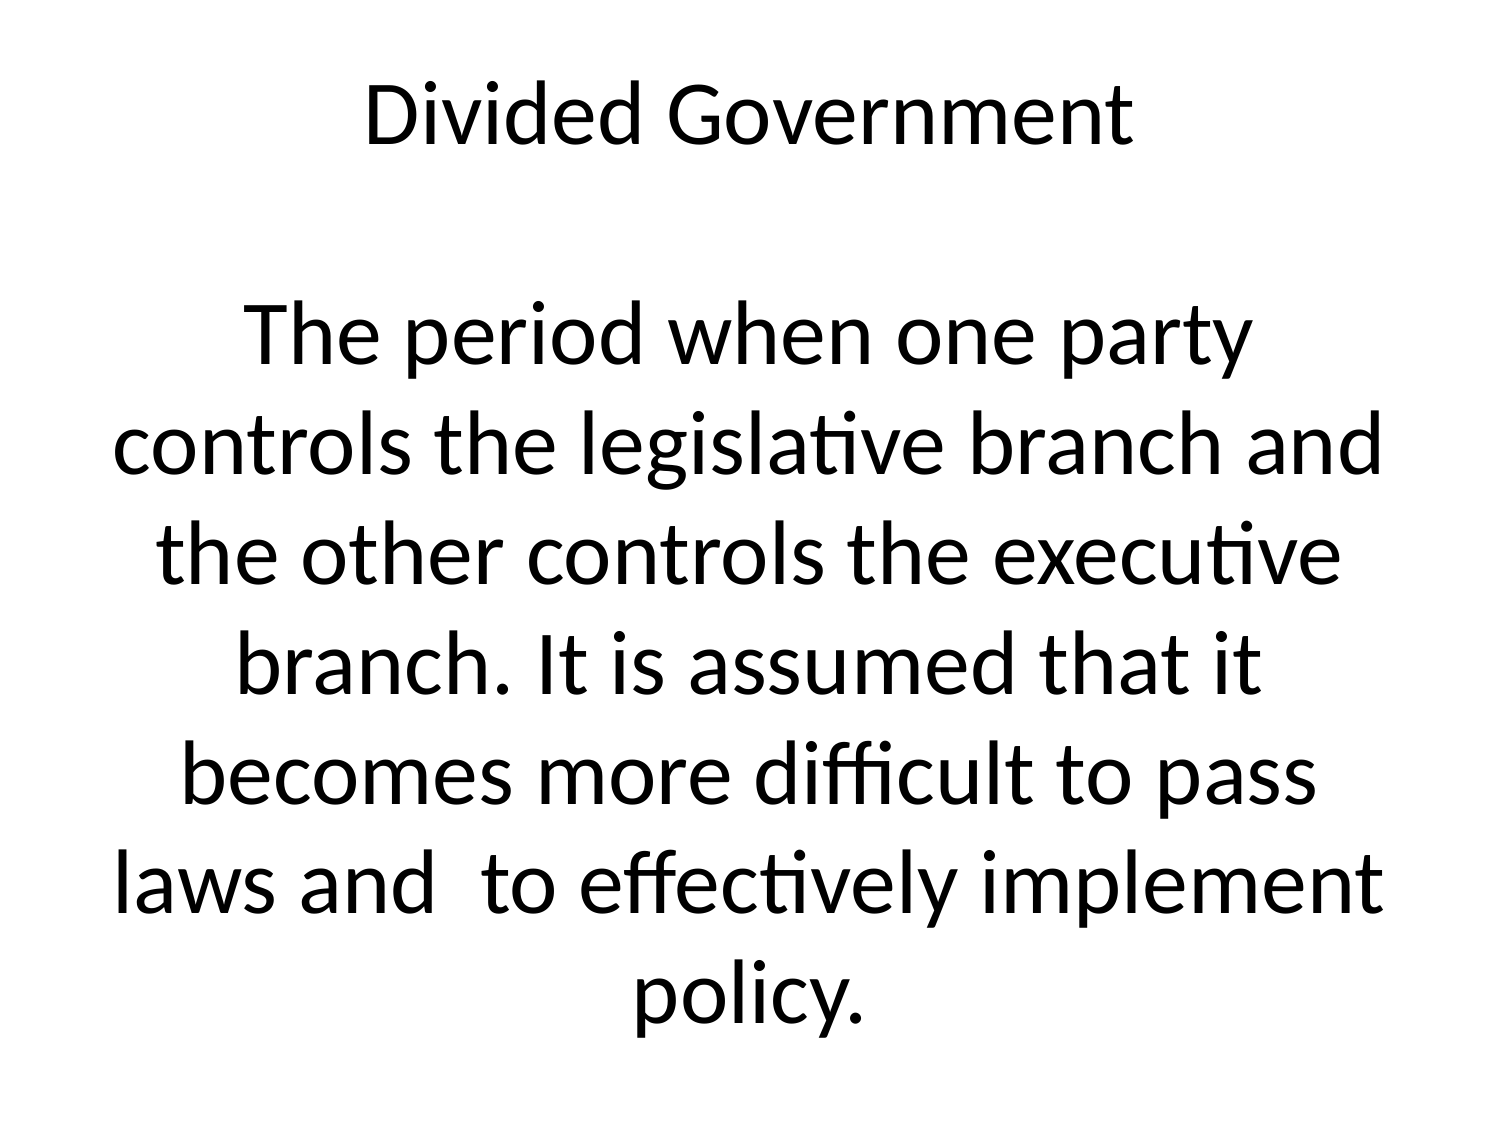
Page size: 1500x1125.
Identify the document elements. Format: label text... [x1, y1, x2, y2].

title Divided Government The period when one party controls the legislative branch and the other controls the executive branch. It is assumed that it becomes more difficult to pass laws and to effectively implement policy. [74, 44, 1426, 1051]
